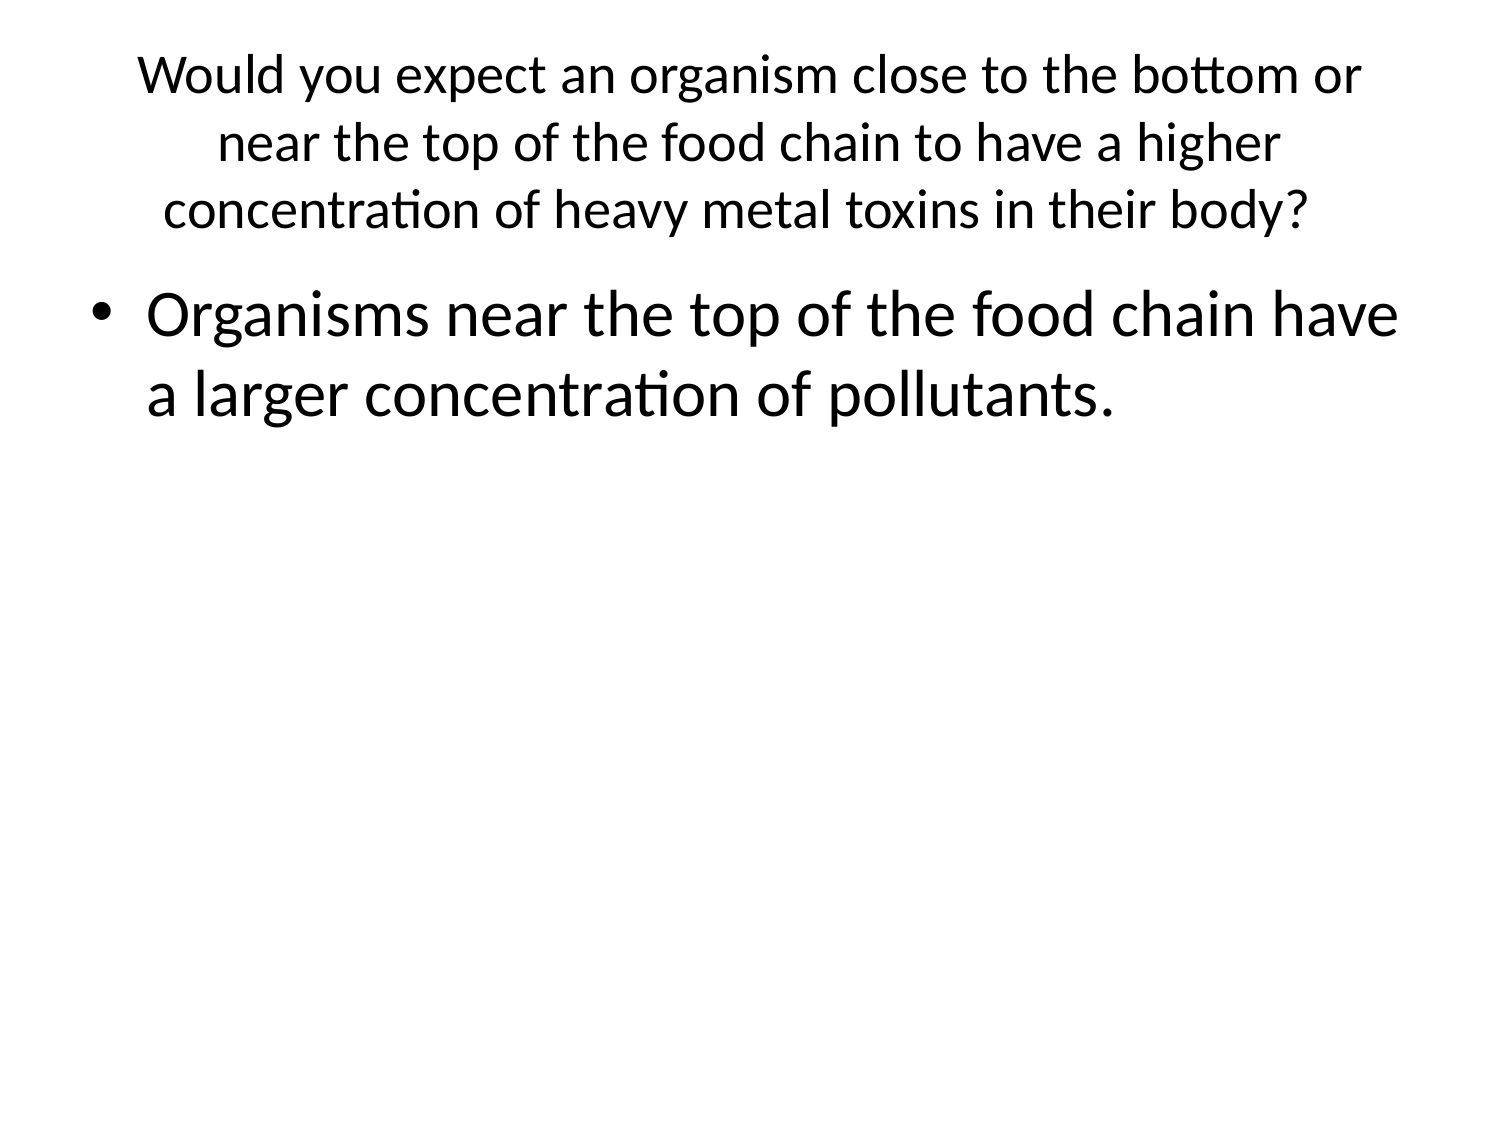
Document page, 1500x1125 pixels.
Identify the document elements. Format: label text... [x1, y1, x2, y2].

title Would you expect an organism close to the bottom or near the top of the food chain to have a higher concentration of heavy metal toxins in their body? [75, 45, 1425, 233]
list Organisms near the top of the food chain have a larger concentration of pollutants. [75, 262, 1425, 1005]
